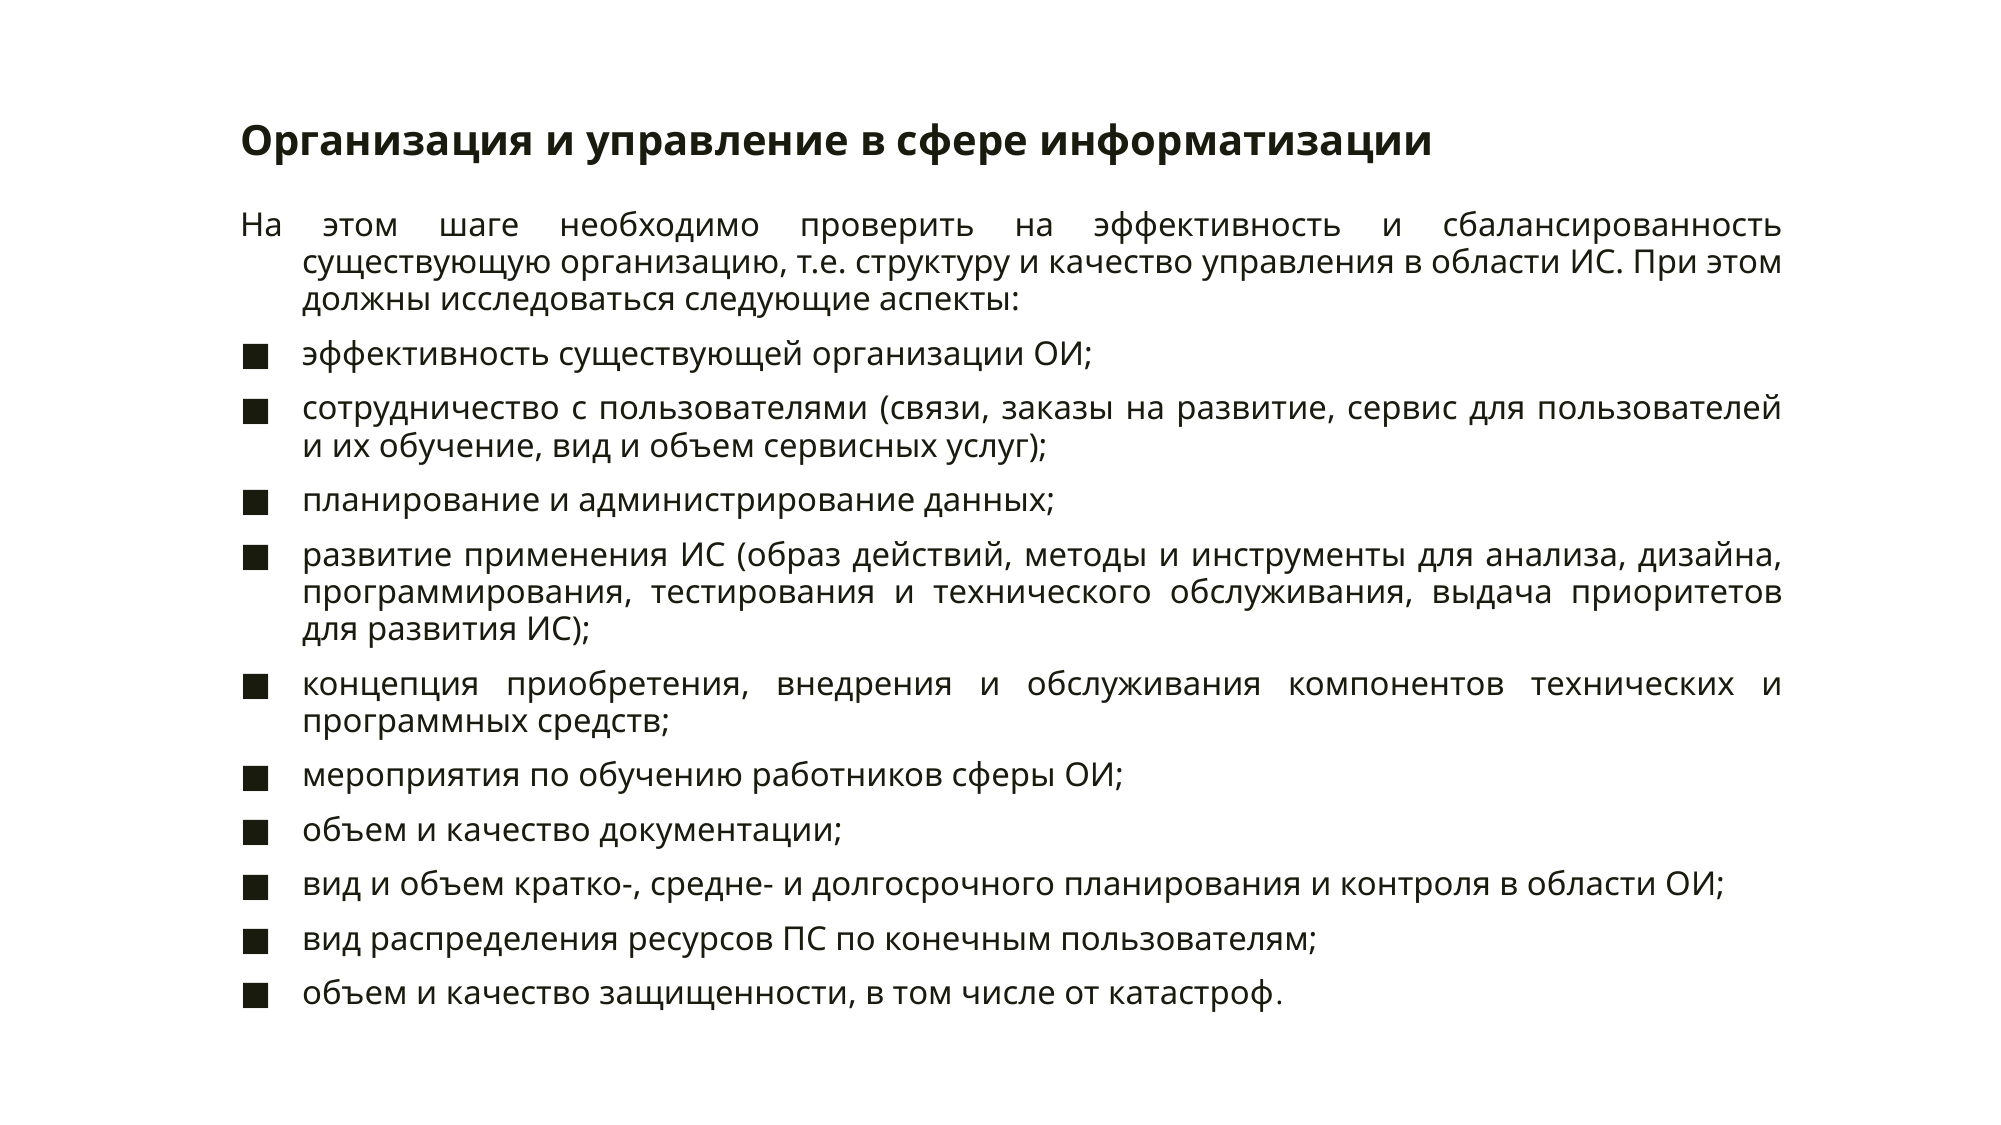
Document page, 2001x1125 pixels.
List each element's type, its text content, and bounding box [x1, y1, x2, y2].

title Организация и управление в сфере информатизации [225, 112, 1800, 179]
list На этом шаге необходимо проверить на эффективность и сбалансированность существующую организацию, т.е. структуру и качество управления в области ИС. При этом должны исследоваться следующие аспекты: эффективность существующей организации ОИ; сотрудничество с пользователями (связи, заказы на развитие, сервис для пользователей и их обучение, вид и объем сервисных услуг); планирование и администрирование данных; развитие применения ИС (образ действий, методы и инструменты для анализа, дизайна, программирования, тестирования и технического обслуживания, выдача приоритетов для развития ИС); концепция приобретения, внедрения и обслуживания компонентов технических и программных средств; мероприятия по обучению работников сферы ОИ; объем и качество документации; вид и объем кратко-, средне- и долгосрочного планирования и контроля в области ОИ; вид распределения ресурсов ПС по конечным пользователям; объем и качество защищенности, в том числе от катастроф. [225, 199, 1800, 1022]
